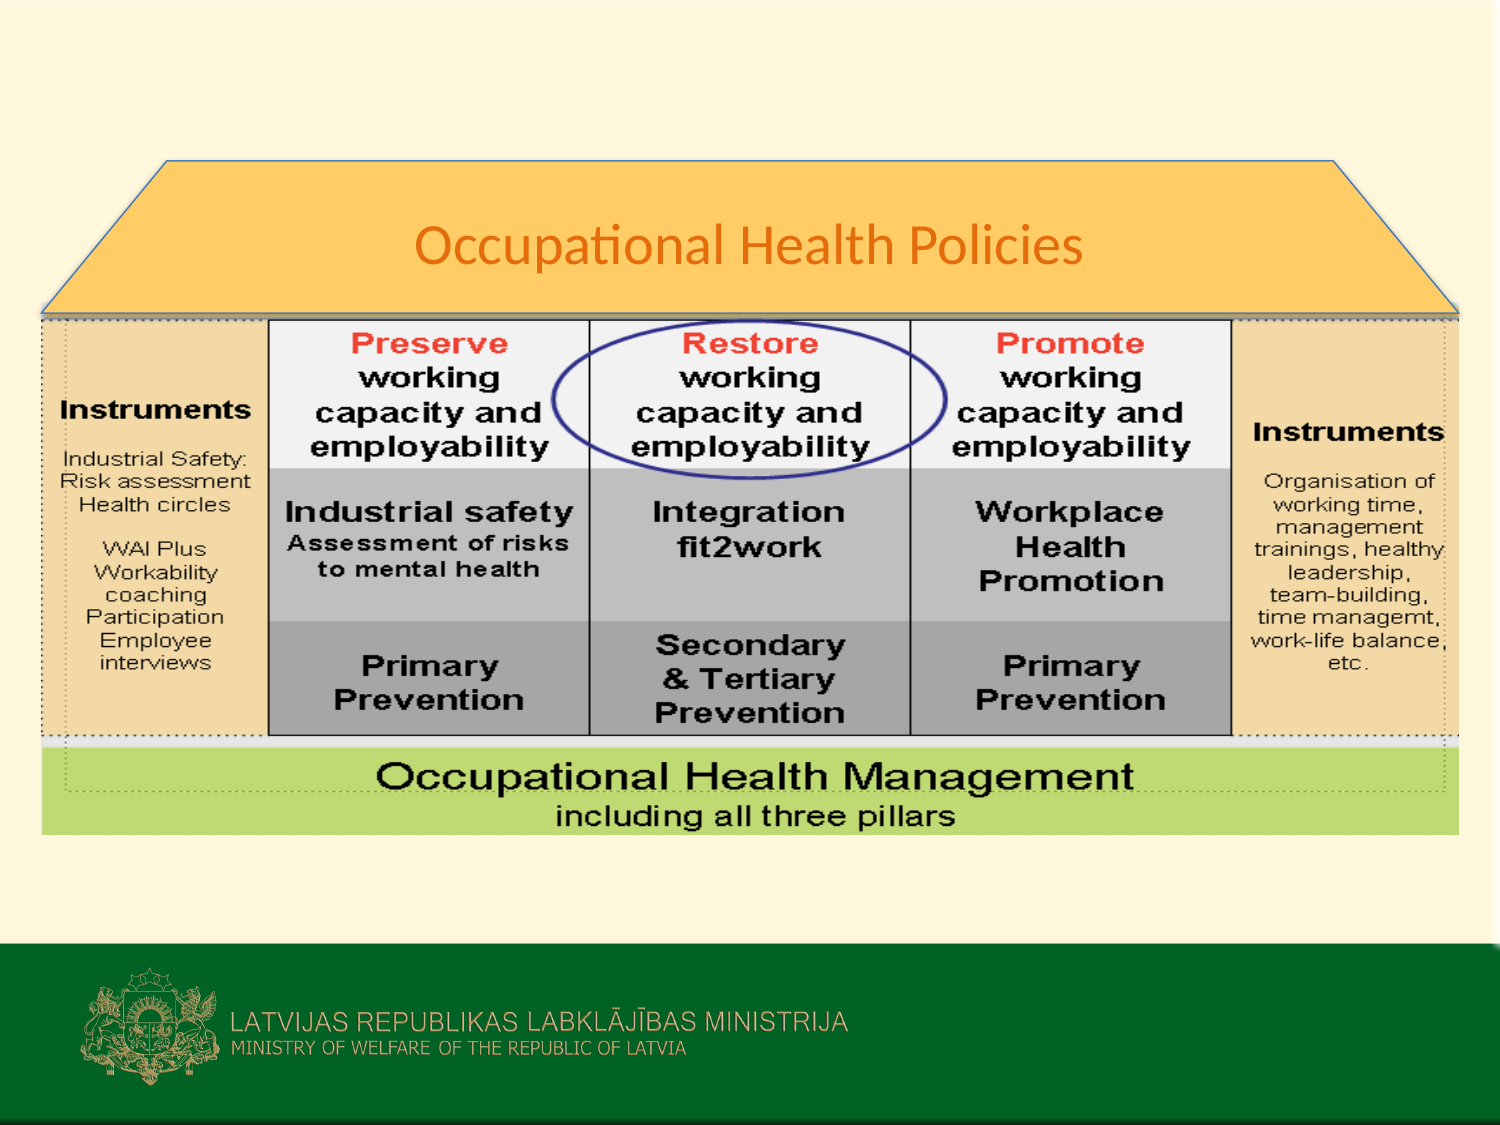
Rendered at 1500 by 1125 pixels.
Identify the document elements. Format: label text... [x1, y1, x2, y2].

text_box Occupational Health Policies [51, 160, 1449, 300]
picture [0, 0, 1500, 1125]
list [40, 302, 1460, 835]
